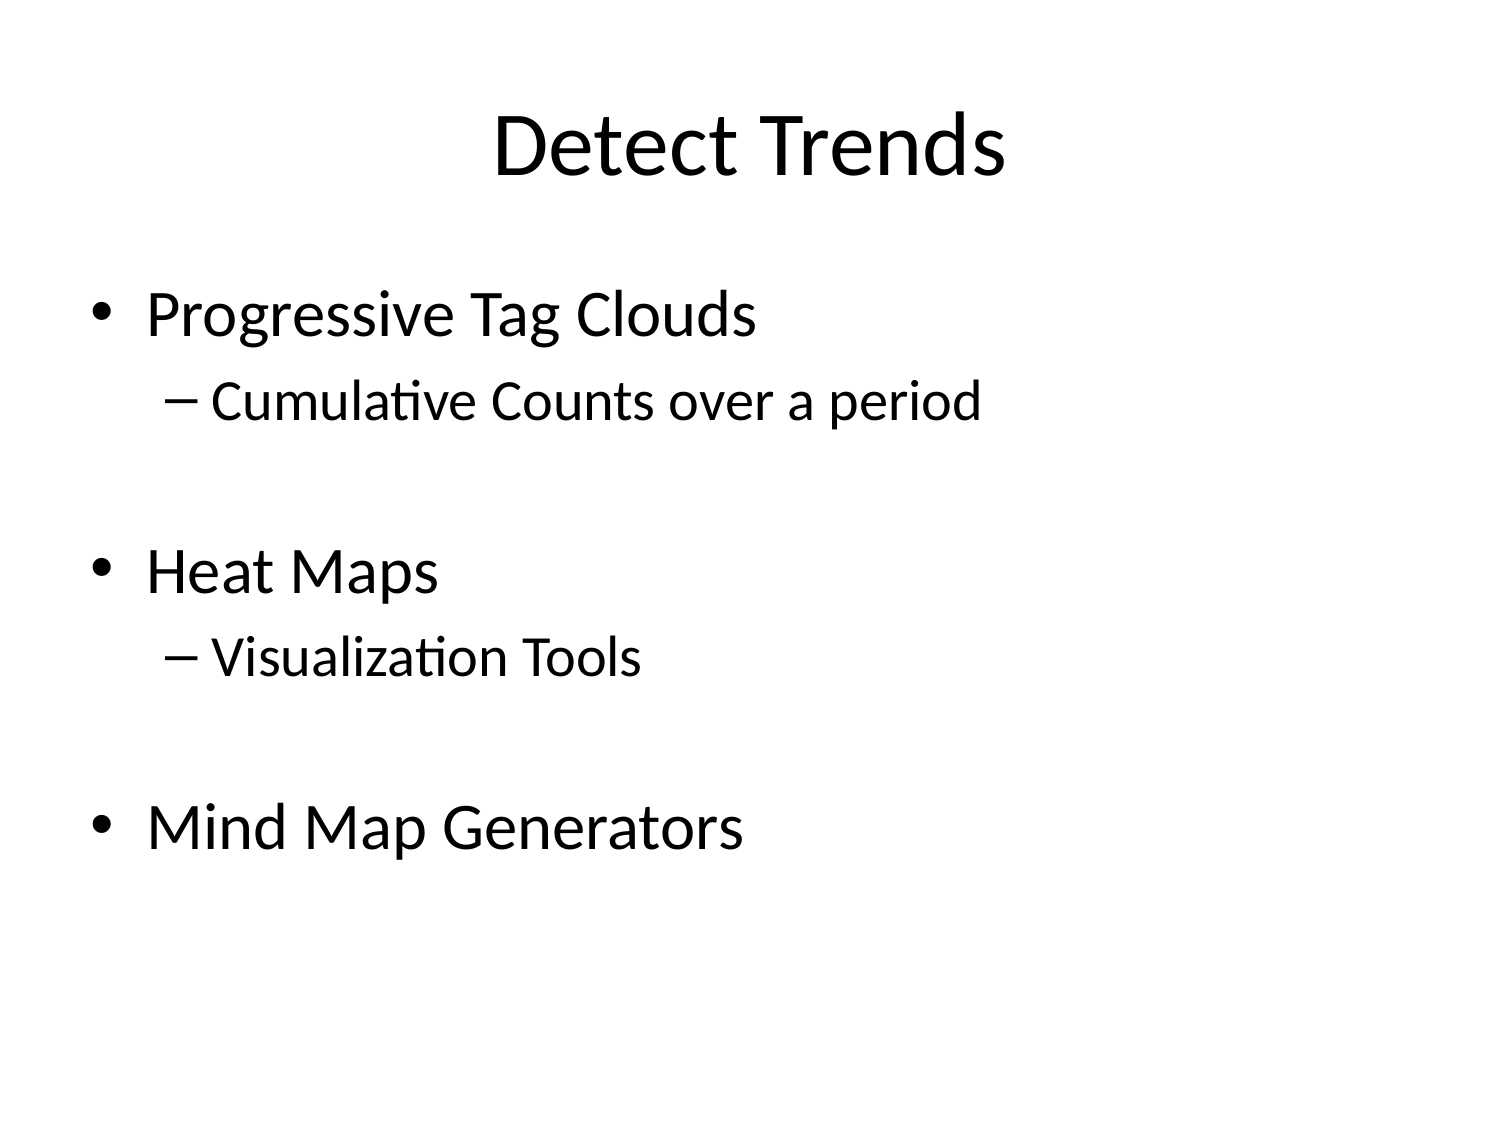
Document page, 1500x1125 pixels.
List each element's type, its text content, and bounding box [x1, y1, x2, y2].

title Detect Trends [75, 45, 1425, 233]
list Progressive Tag Clouds Cumulative Counts over a period Heat Maps Visualization Tools Mind Map Generators [75, 262, 1425, 1005]
